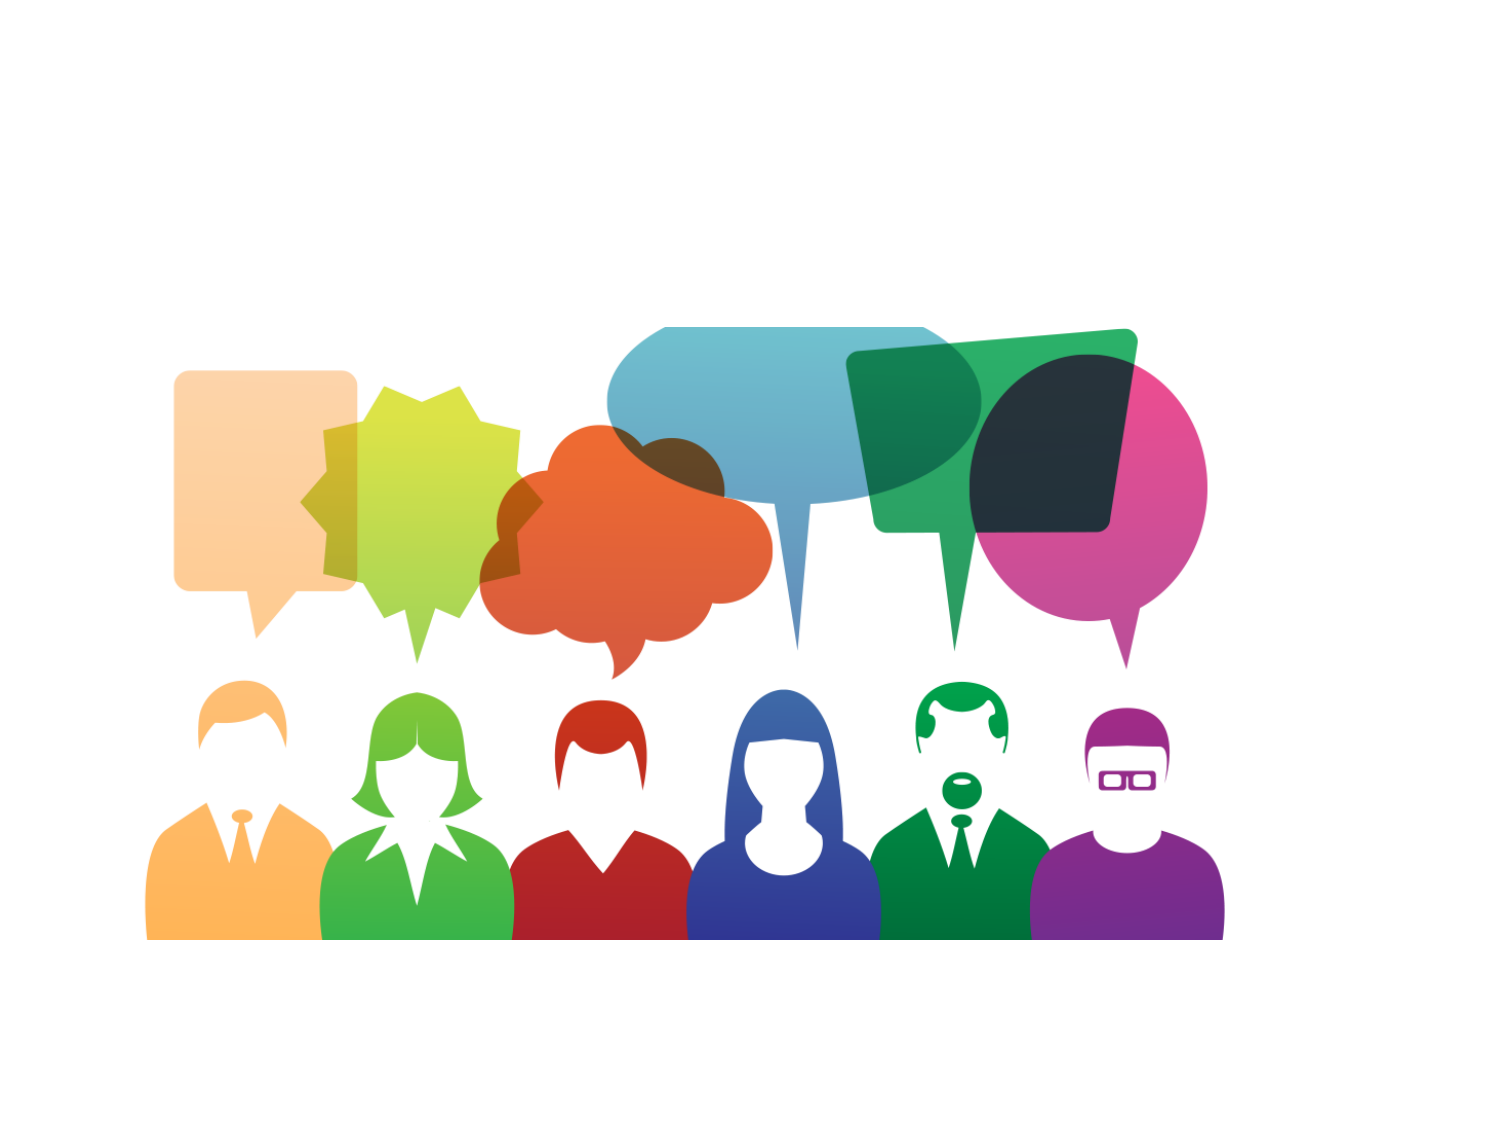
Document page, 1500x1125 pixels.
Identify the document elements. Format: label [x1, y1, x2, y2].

list [74, 327, 1426, 940]
